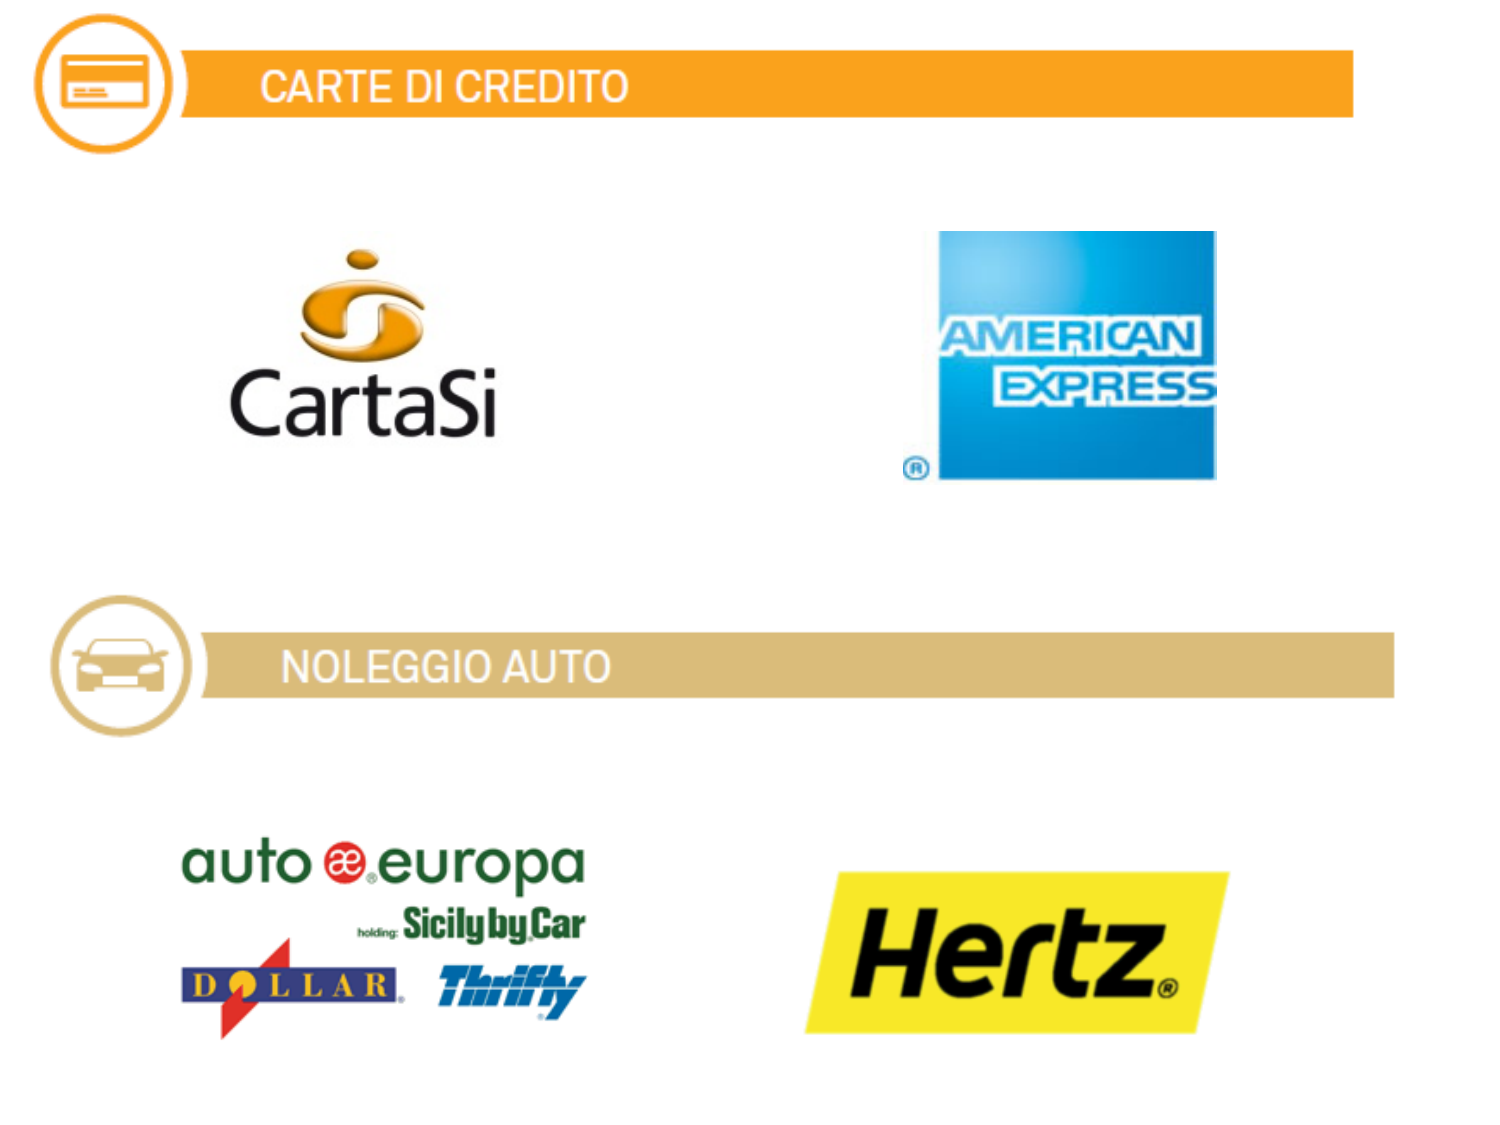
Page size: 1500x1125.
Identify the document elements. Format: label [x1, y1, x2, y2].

picture [170, 831, 597, 1047]
picture [206, 231, 520, 466]
picture [5, 573, 1421, 776]
picture [903, 231, 1217, 485]
picture [785, 846, 1264, 1071]
picture [0, 0, 1387, 185]
